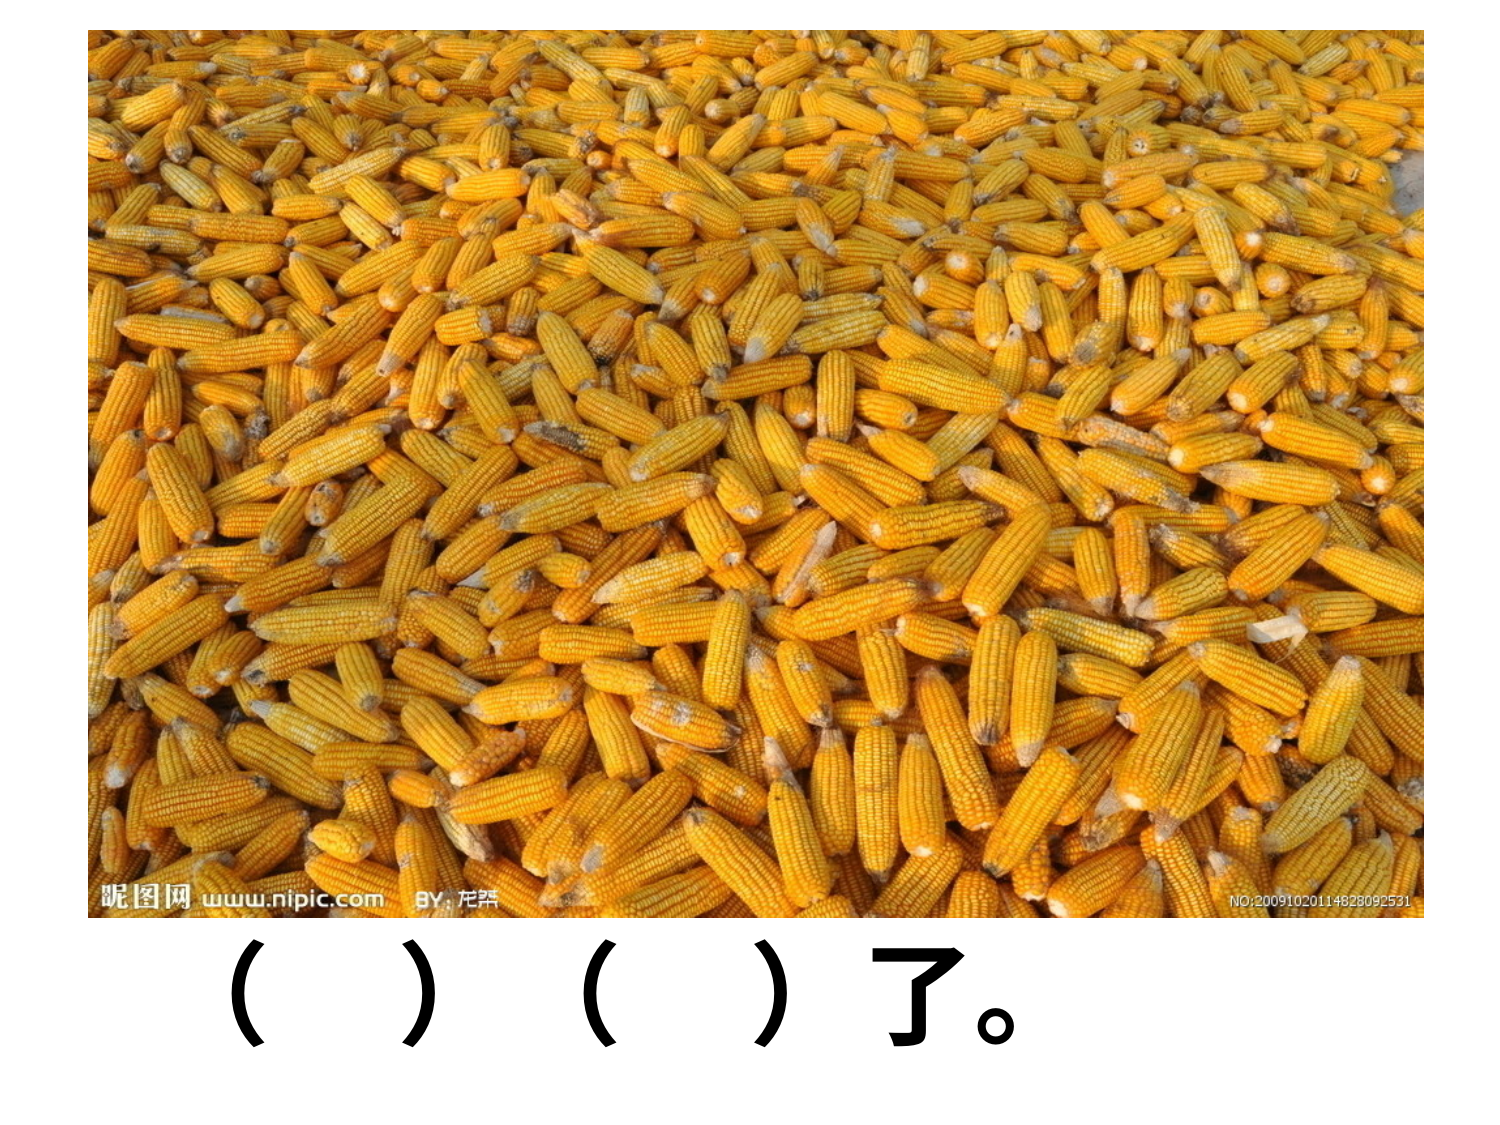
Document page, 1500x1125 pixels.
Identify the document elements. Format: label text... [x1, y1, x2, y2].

picture [88, 30, 1424, 918]
text_box （ ）（ ）了。 [64, 916, 1500, 1067]
